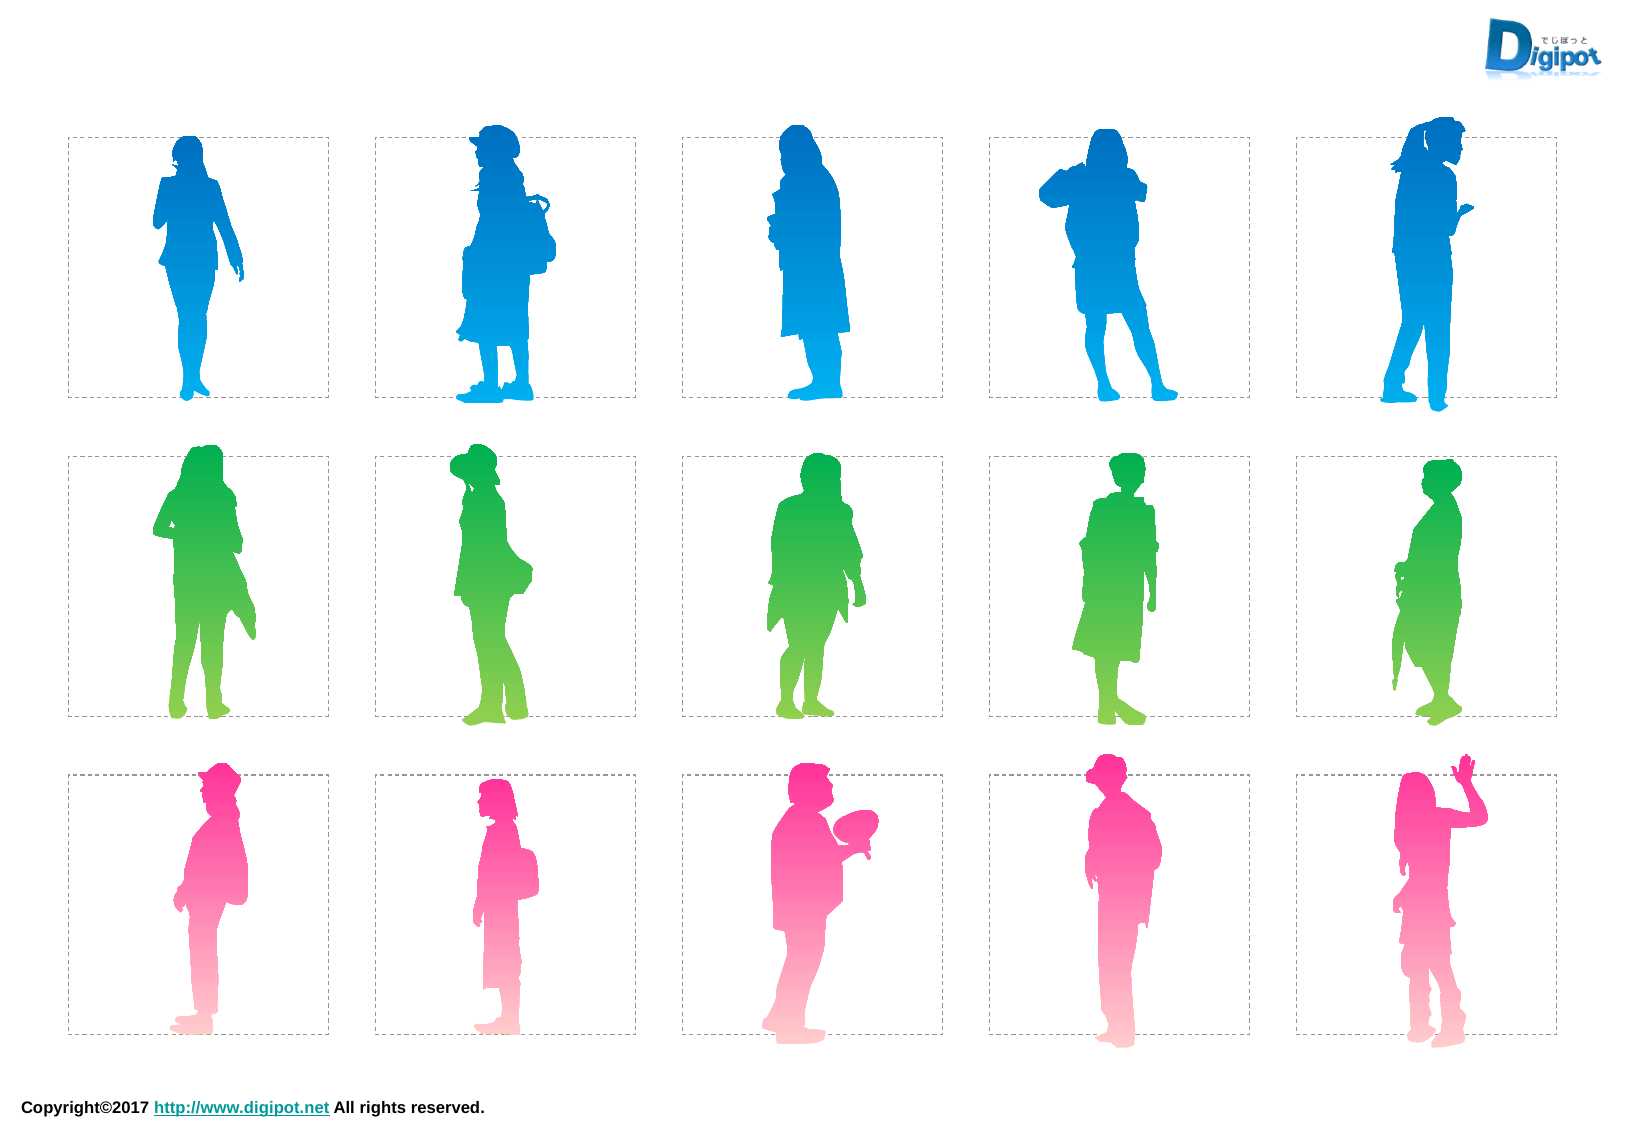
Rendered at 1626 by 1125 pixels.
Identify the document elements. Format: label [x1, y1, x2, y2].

text_box [1072, 453, 1160, 726]
text_box [1380, 116, 1475, 412]
text_box [472, 778, 540, 1035]
text_box [153, 444, 256, 720]
picture [1485, 18, 1602, 82]
text_box [1084, 754, 1163, 1048]
text_box [1039, 128, 1178, 402]
text_box [762, 763, 879, 1045]
text_box [456, 124, 557, 404]
text_box [153, 135, 244, 401]
text_box [449, 444, 533, 726]
text_box [766, 453, 866, 720]
text_box [169, 763, 248, 1035]
text_box [1393, 754, 1488, 1048]
text_box [767, 124, 851, 401]
text_box [1391, 459, 1463, 726]
